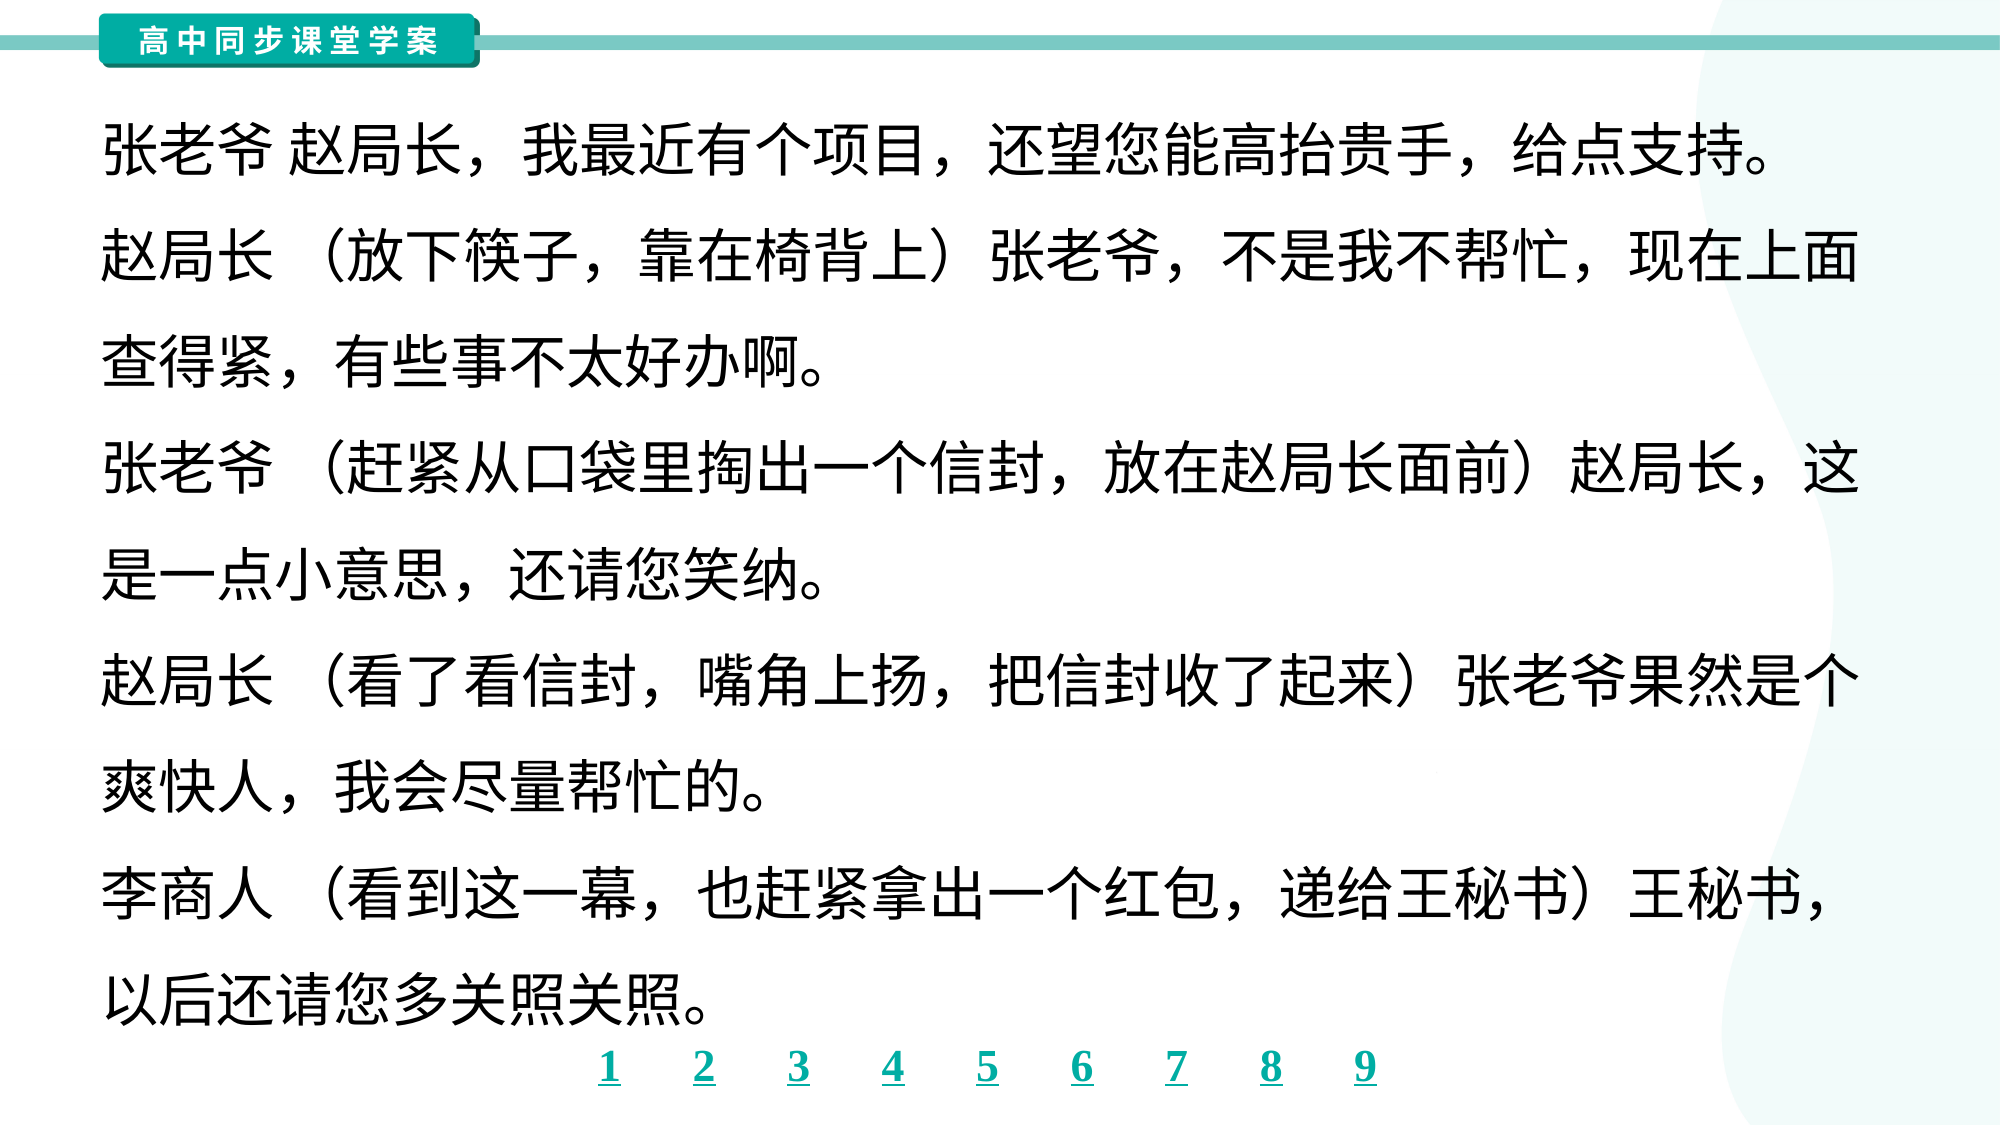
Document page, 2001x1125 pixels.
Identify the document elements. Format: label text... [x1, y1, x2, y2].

text_box 张老爷 赵局长，我最近有个项目，还望您能高抬贵手，给点支持。 赵局长 （放下筷子，靠在椅背上）张老爷，不是我不帮忙，现在上面 查得紧，有些事不太好办啊。 张老爷 （赶紧从口袋里掏出一个信封，放在赵局长面前）赵局长，这 是一点小意思，还请您笑纳。 赵局长 （看了看信封，嘴角上扬，把信封收了起来）张老爷果然是个 爽快人，我会尽量帮忙的。 李商人 （看到这一幕，也赶紧拿出一个红包，递给王秘书）王秘书， 以后还请您多关照关照。 [100, 76, 1899, 1033]
picture [0, 0, 2000, 1125]
